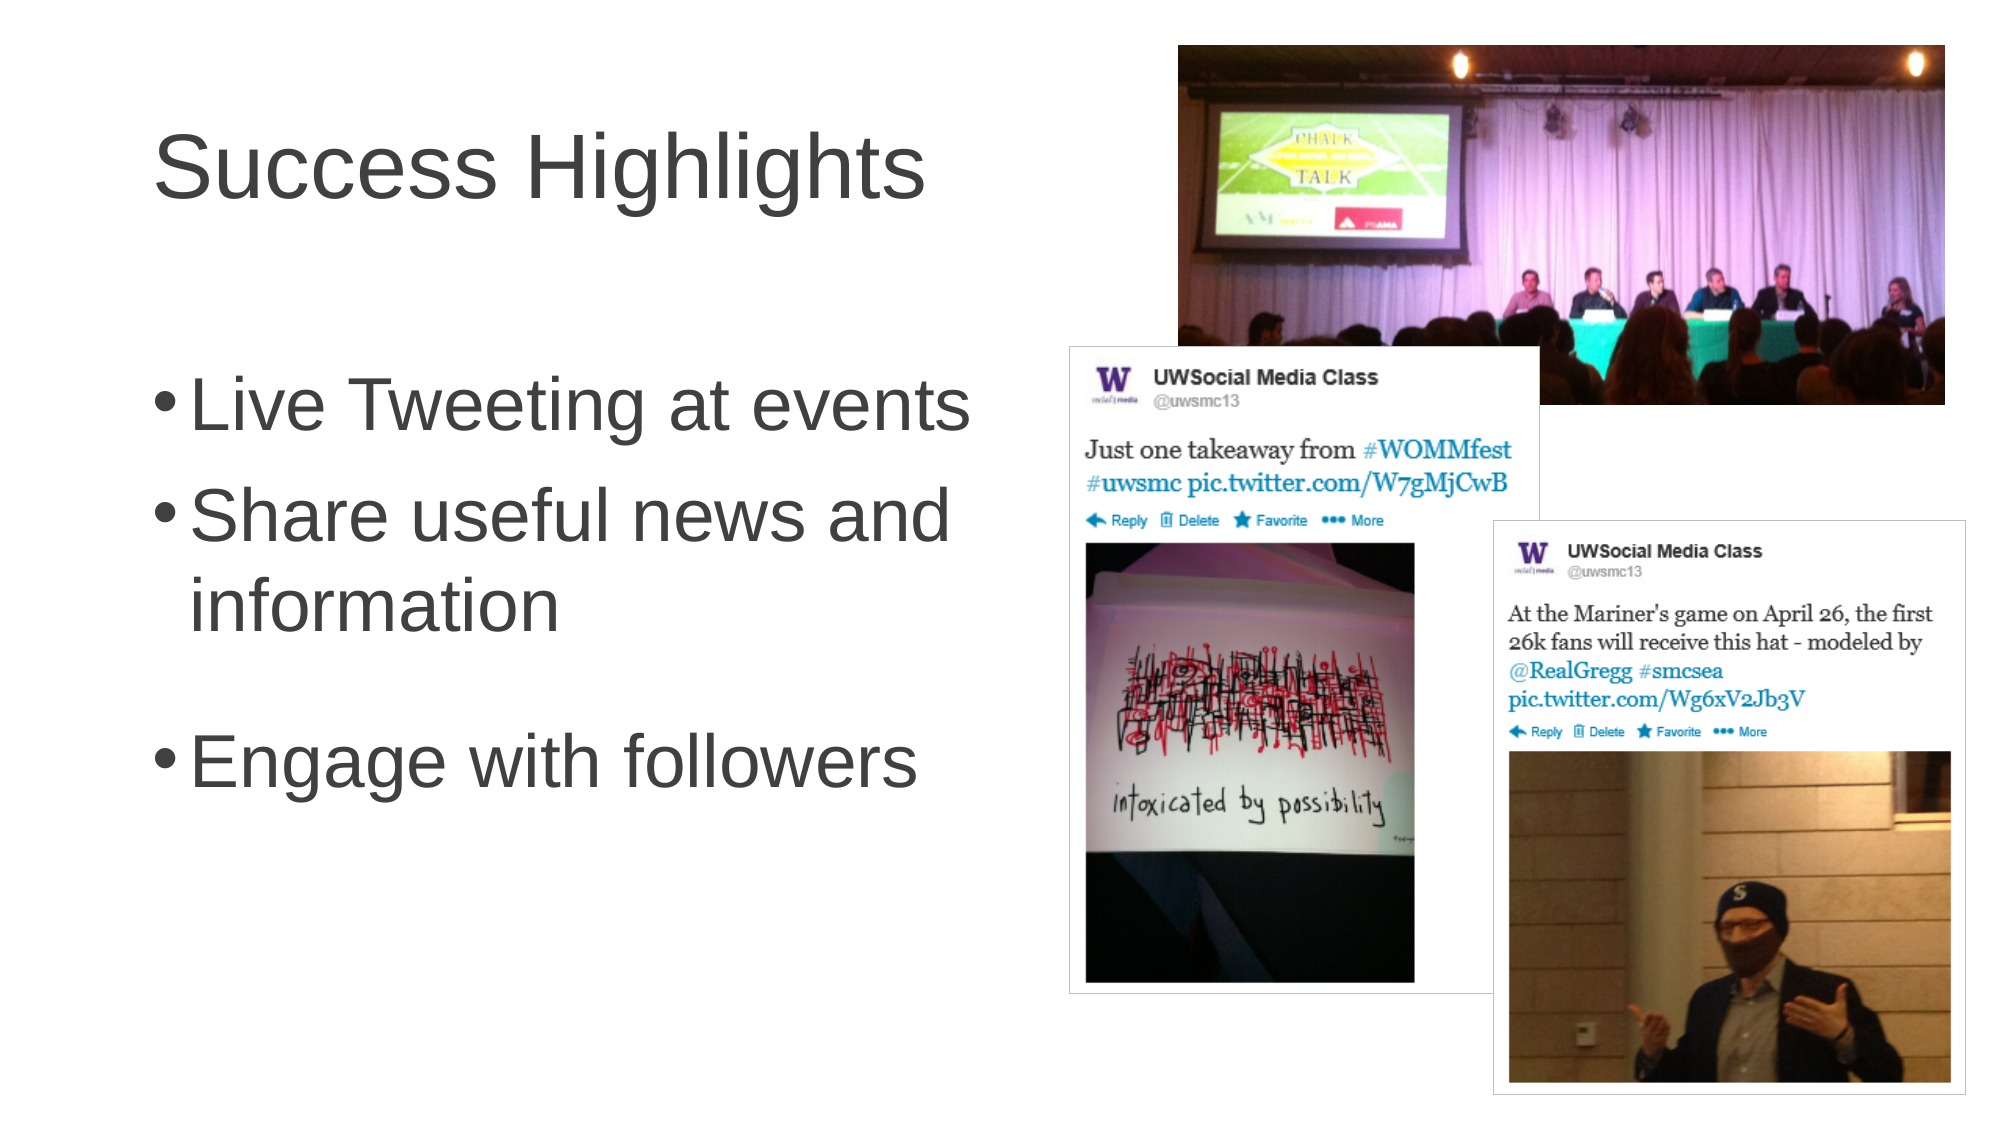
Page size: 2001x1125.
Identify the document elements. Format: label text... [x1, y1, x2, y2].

title Success Highlights [137, 59, 1178, 278]
list Live Tweeting at events Share useful news and information Engage with followers [137, 303, 1045, 1017]
picture [1069, 45, 1966, 1095]
